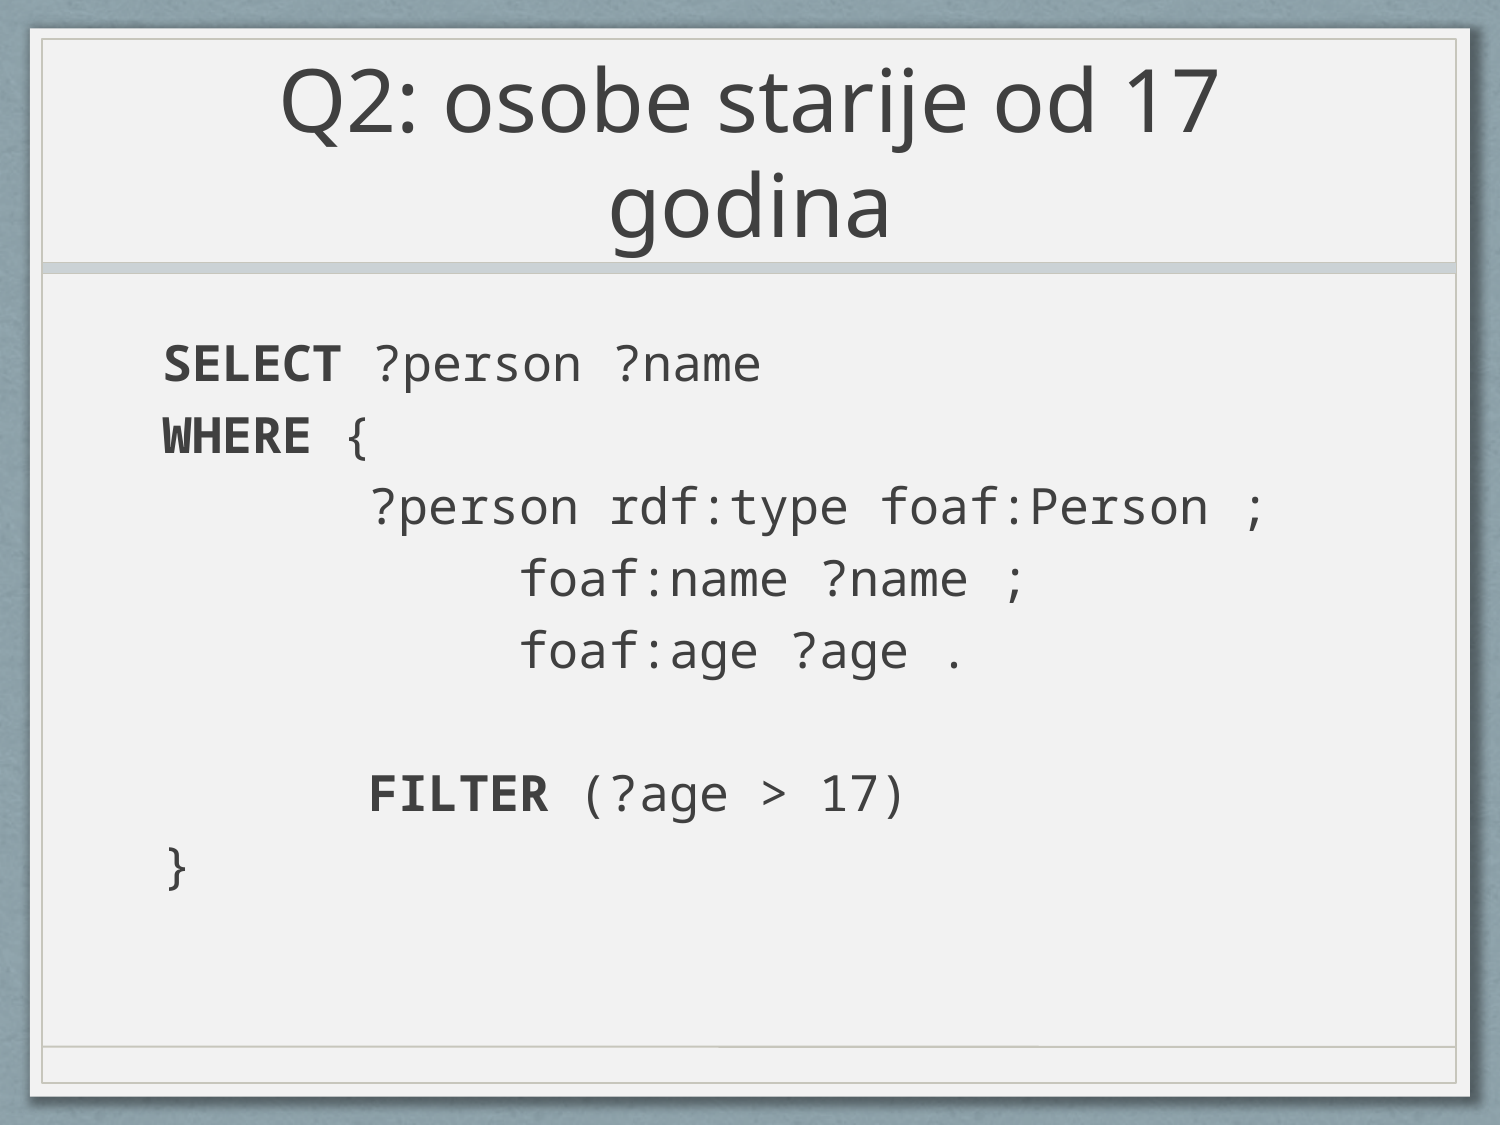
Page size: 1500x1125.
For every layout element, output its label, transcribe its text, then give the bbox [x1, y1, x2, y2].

list SELECT ?person ?name WHERE { ?person rdf:type foaf:Person ; foaf:name ?name ; foaf:age ?age . FILTER (?age > 17) } [147, 350, 1353, 1040]
title Q2: osobe starije od 17 godina [147, 40, 1353, 260]
